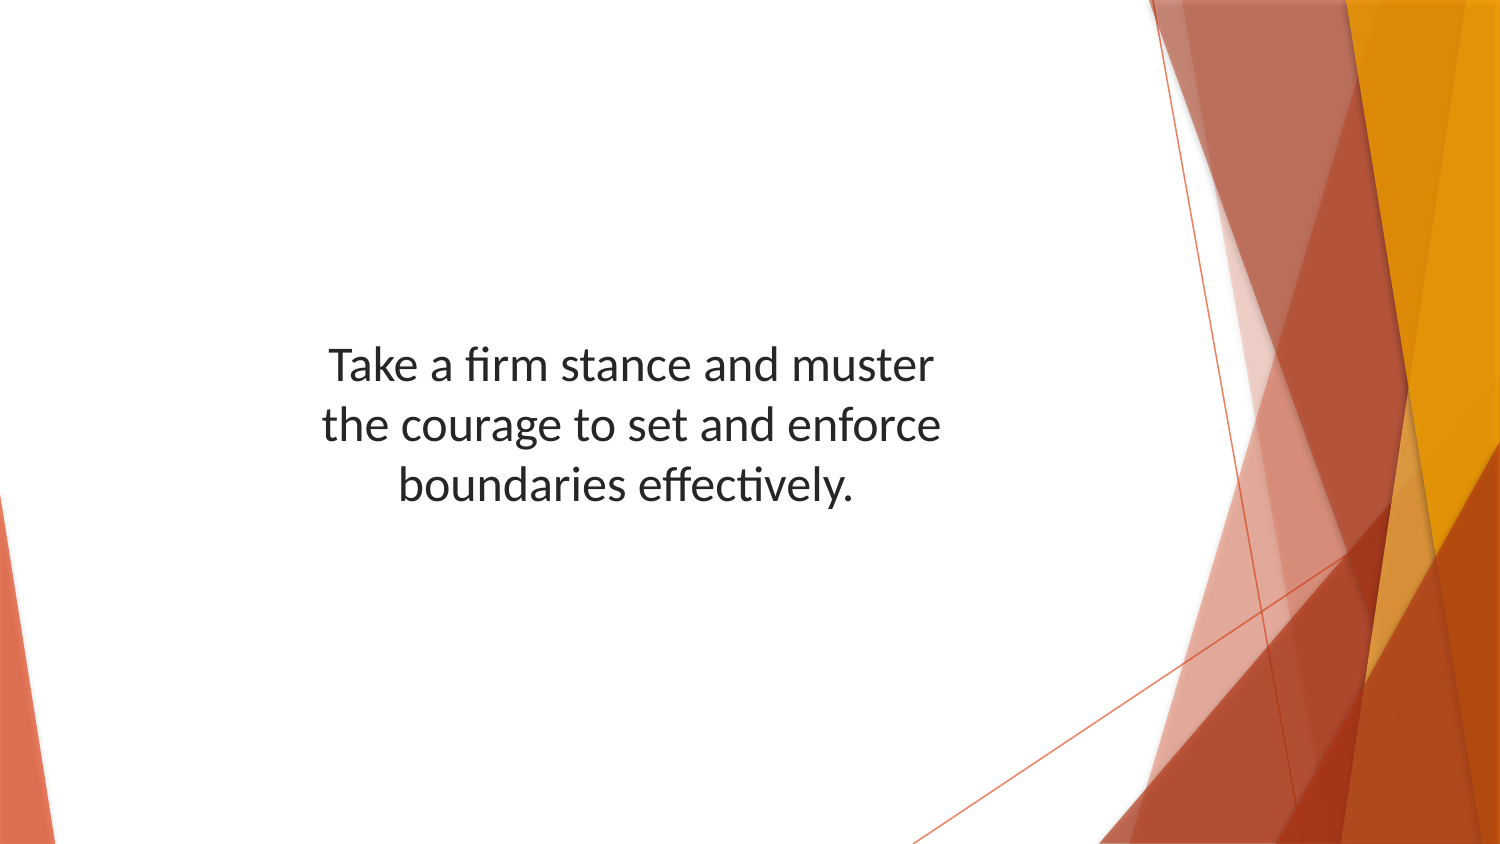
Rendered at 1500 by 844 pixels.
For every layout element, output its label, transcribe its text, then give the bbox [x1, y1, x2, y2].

list Take a firm stance and muster the courage to set and enforce boundaries effectively. [301, 197, 963, 647]
